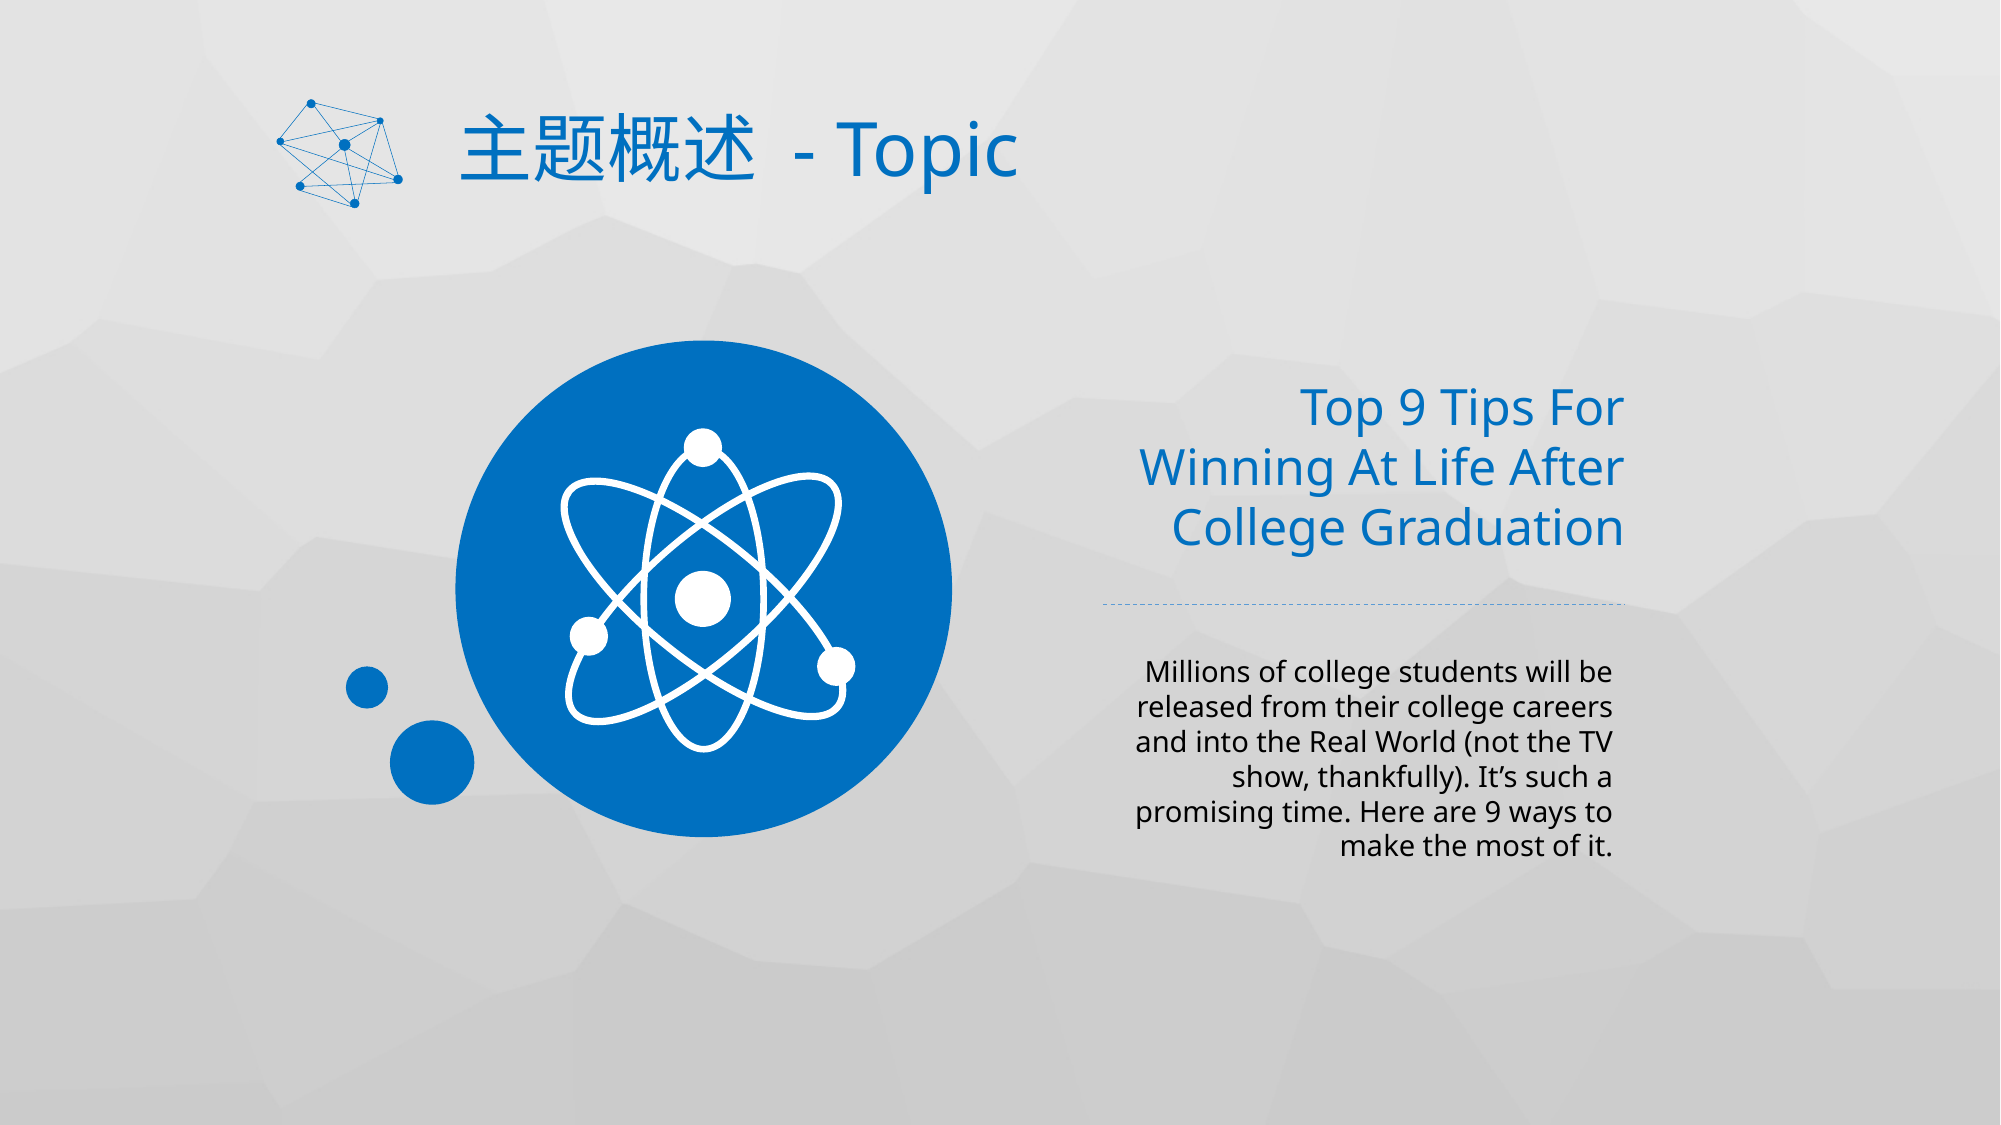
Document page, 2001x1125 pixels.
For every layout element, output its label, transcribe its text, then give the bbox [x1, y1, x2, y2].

text_box Millions of college students will be released from their college careers and into the Real World (not the TV show, thankfully). It’s such a promising time. Here are 9 ways to make the most of it. [1085, 645, 1629, 871]
text_box Top 9 Tips For Winning At Life After College Graduation [1085, 368, 1641, 564]
title 主题概述 - Topic [442, 87, 1633, 217]
text_box [344, 665, 390, 710]
picture [0, 0, 2001, 1125]
text_box [388, 719, 455, 806]
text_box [455, 340, 953, 838]
